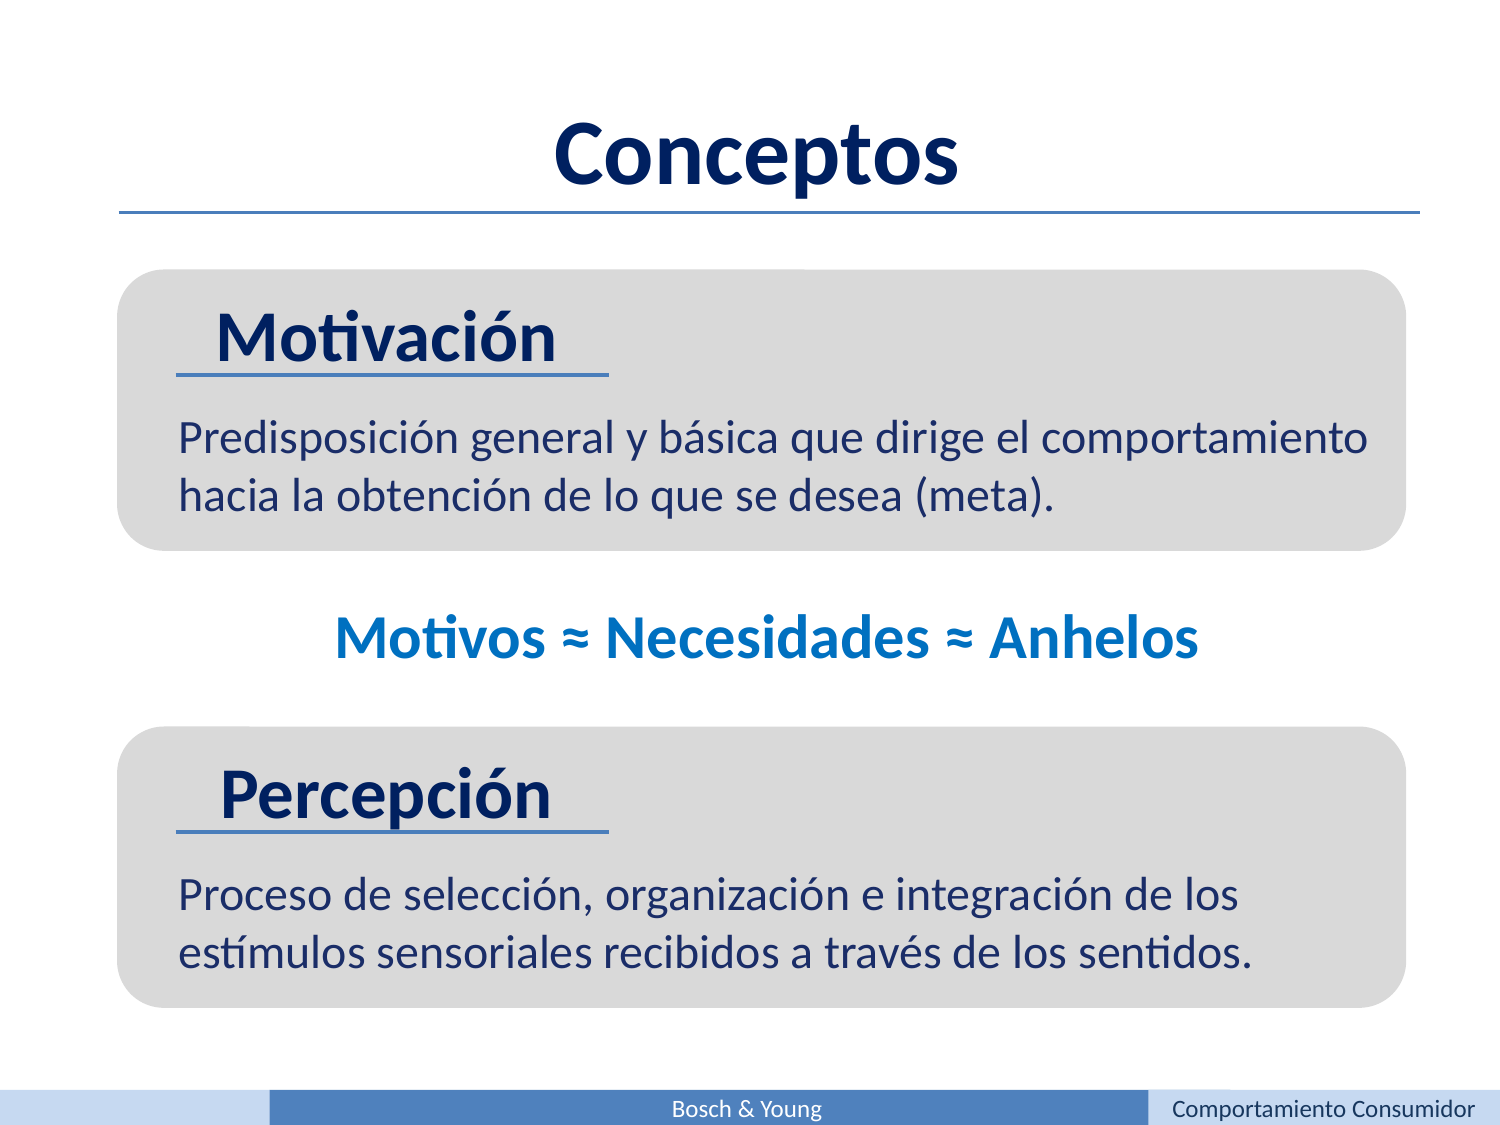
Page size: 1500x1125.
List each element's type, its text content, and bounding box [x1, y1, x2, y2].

text_box [0, 1088, 272, 1125]
text_box Motivos ≈ Necesidades ≈ Anhelos [199, 588, 1336, 679]
text_box [114, 267, 1409, 553]
text_box Percepción [128, 738, 645, 841]
text_box Predisposición general y básica que dirige el comportamiento hacia la obtención de lo que se desea (meta). [164, 398, 1407, 529]
text_box Conceptos [71, 83, 1443, 211]
text_box Proceso de selección, organización e integración de los estímulos sensoriales recibidos a través de los sentidos. [163, 855, 1383, 986]
text_box Comportamiento Consumidor [1146, 1088, 1500, 1125]
text_box Motivación [128, 281, 645, 384]
text_box Bosch & Young [272, 1088, 1146, 1125]
text_box [114, 724, 1409, 1010]
